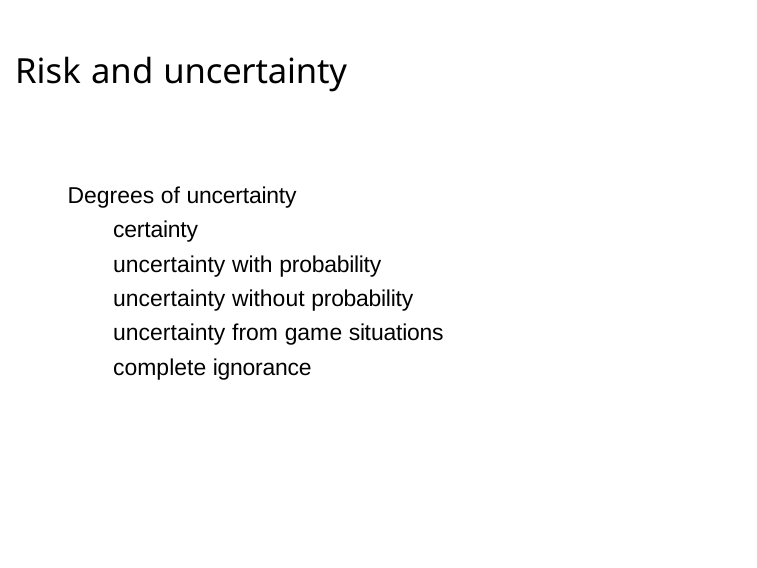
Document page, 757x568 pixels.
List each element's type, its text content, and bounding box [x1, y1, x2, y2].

text_box Degrees of uncertainty certainty uncertainty with probability uncertainty without probability uncertainty from game situations complete ignorance [65, 171, 445, 380]
title Risk and uncertainty [0, 13, 754, 117]
